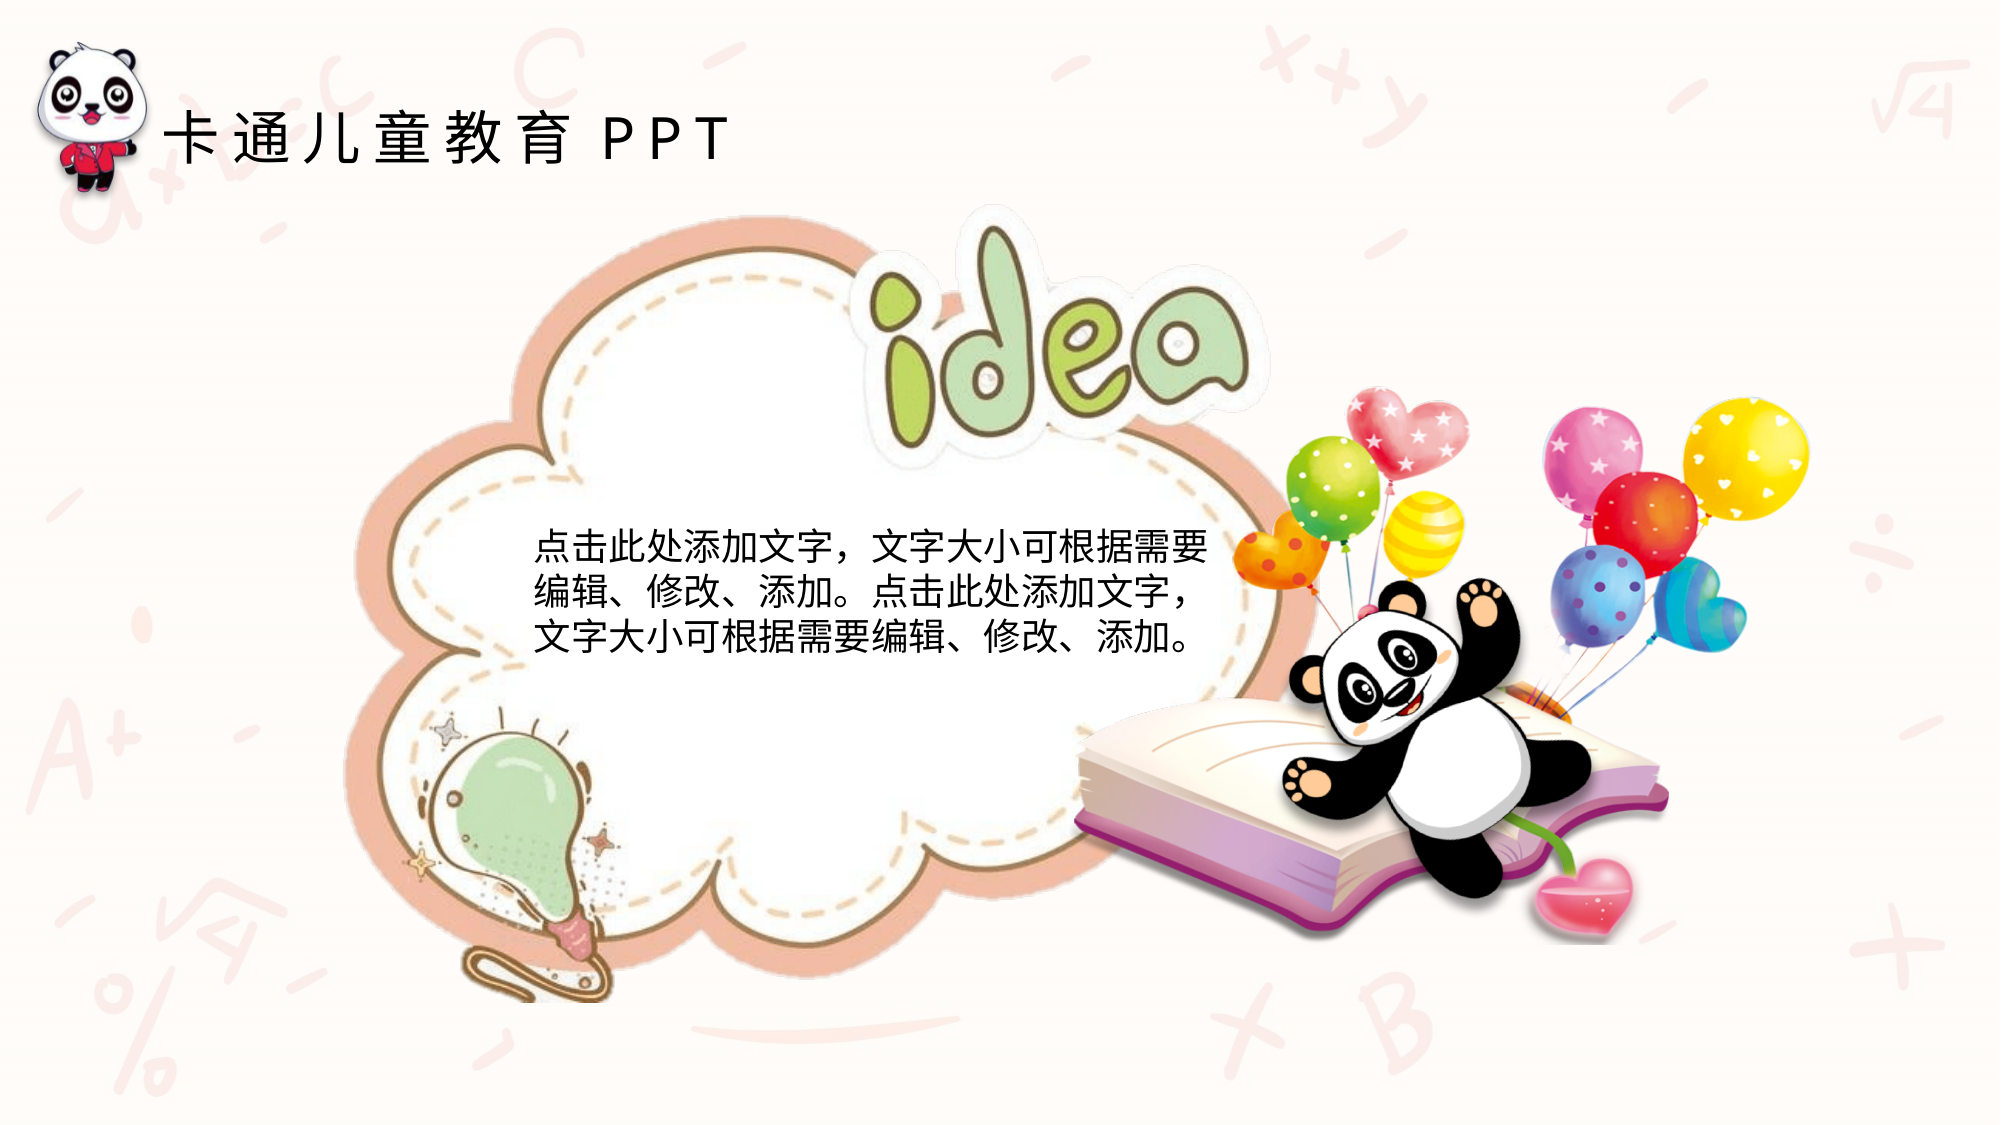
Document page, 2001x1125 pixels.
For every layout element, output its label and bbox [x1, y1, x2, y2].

picture [308, 179, 1818, 1003]
picture [33, 31, 153, 196]
